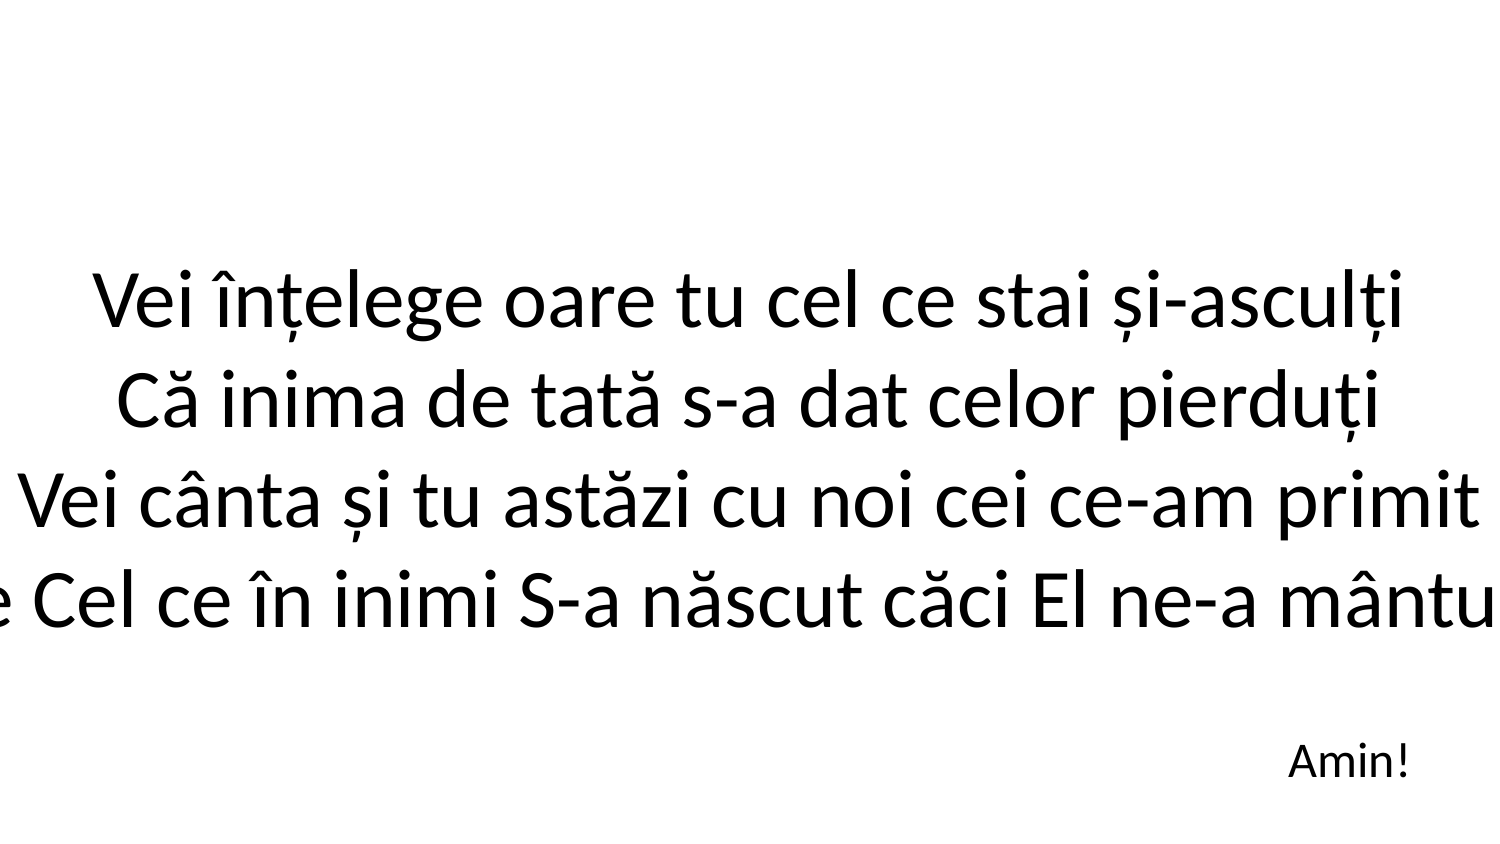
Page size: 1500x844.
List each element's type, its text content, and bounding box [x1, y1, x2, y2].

text_box Amin! [1273, 674, 1427, 795]
text_box Vei înțelege oare tu cel ce stai și-asculți Că inima de tată s-a dat celor pierduți Vei cânta și tu astăzi cu noi cei ce-am primit Pe Cel ce în inimi S-a născut căci El ne-a mântuit. [0, 192, 1500, 652]
